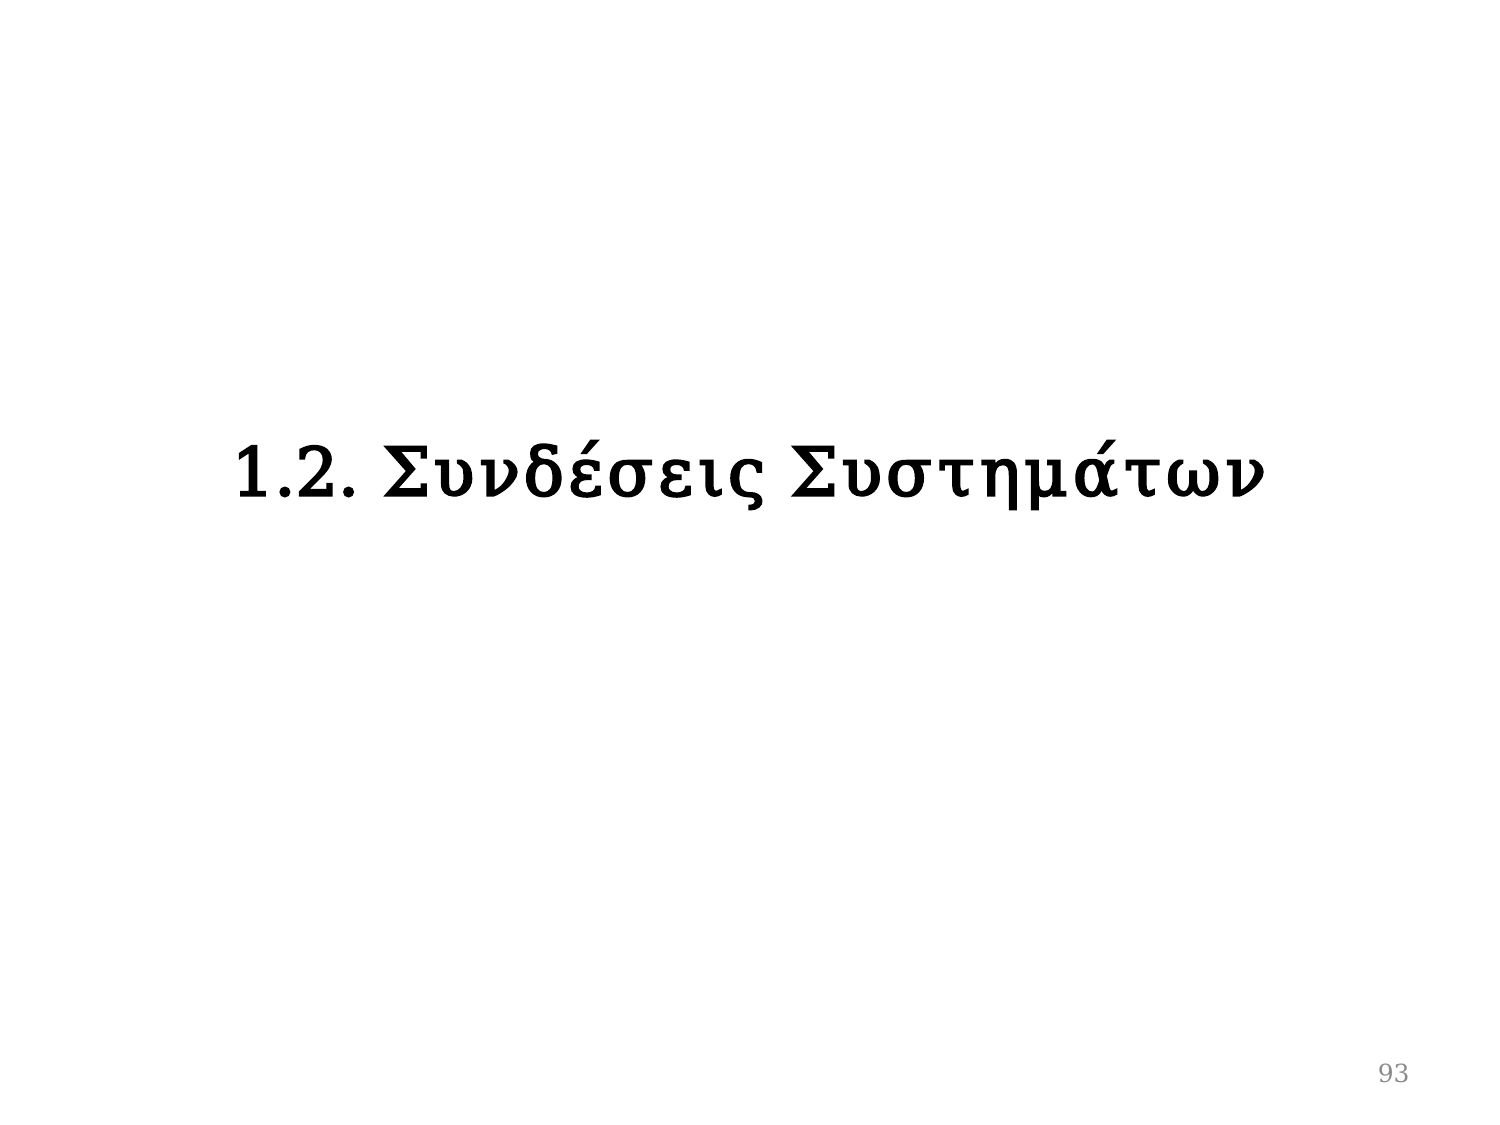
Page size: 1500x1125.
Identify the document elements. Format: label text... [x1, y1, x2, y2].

title 1.2. Συνδέσεις Συστημάτων [75, 375, 1425, 563]
slide_number 93 [1074, 1042, 1425, 1103]
